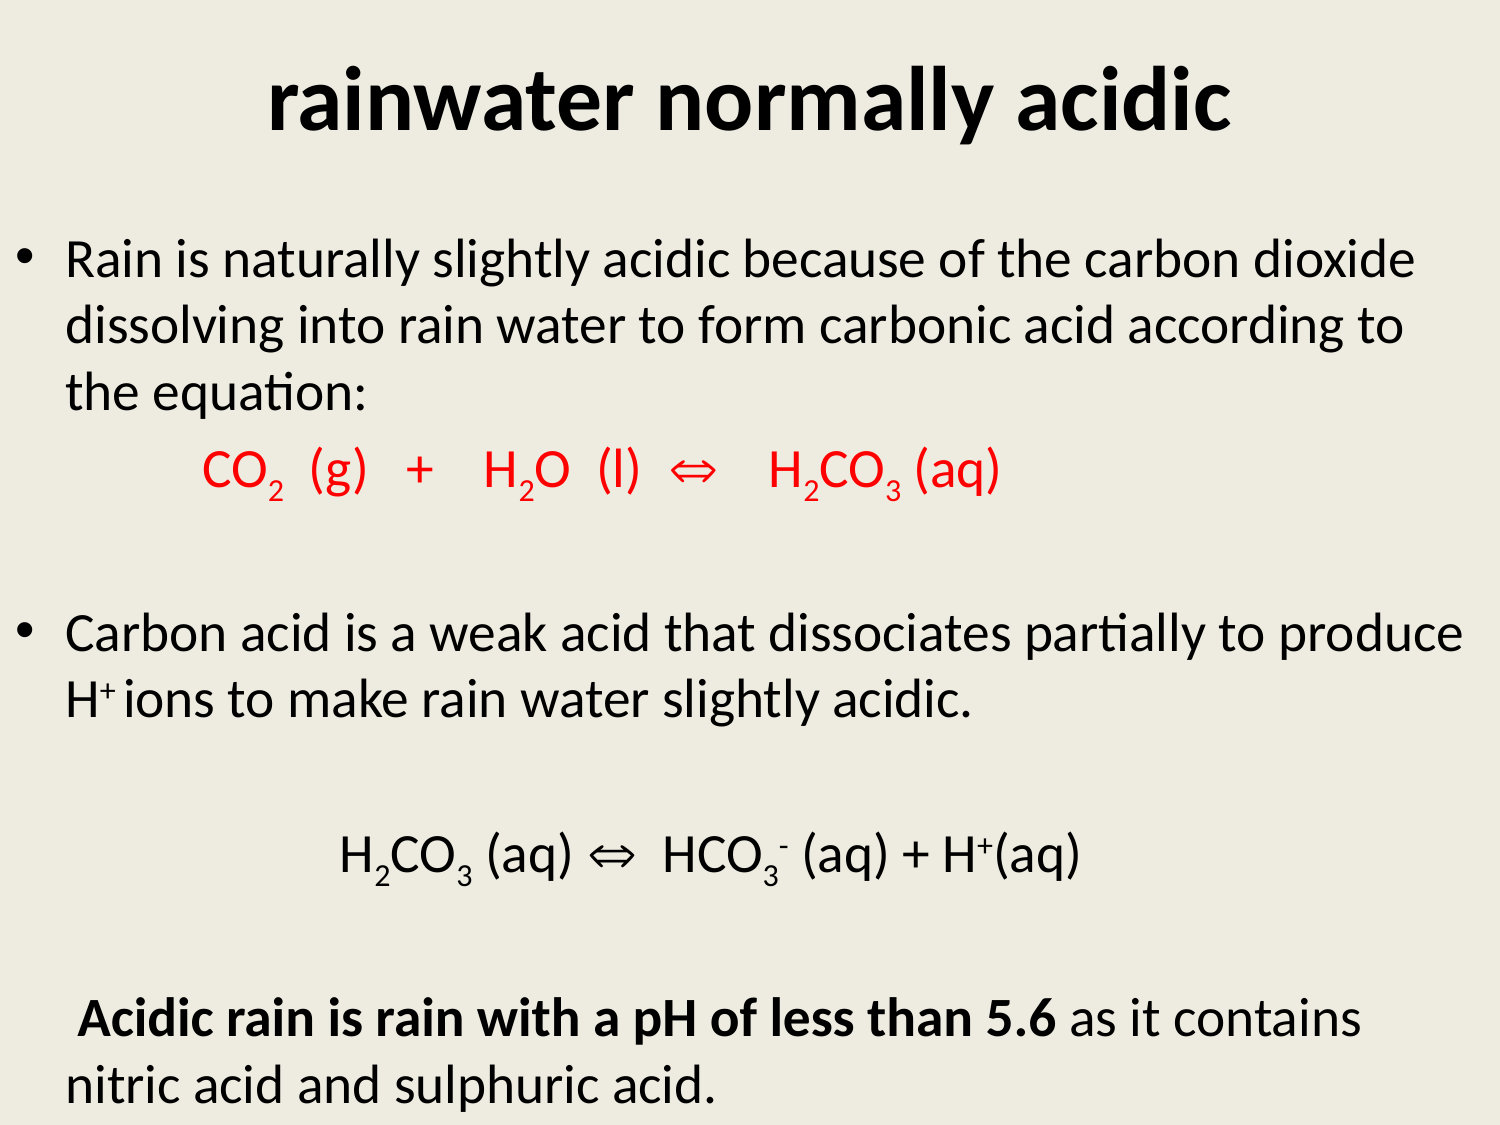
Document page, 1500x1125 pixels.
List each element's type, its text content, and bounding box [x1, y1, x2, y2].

title rainwater normally acidic [75, 0, 1425, 188]
list Rain is naturally slightly acidic because of the carbon dioxide dissolving into rain water to form carbonic acid according to the equation: CO2 (g) + H2O (l)  H2CO3 (aq) Carbon acid is a weak acid that dissociates partially to produce H+ ions to make rain water slightly acidic. H2CO3 (aq)  HCO3- (aq) + H+(aq) Acidic rain is rain with a pH of less than 5.6 as it contains nitric acid and sulphuric acid. [0, 214, 1500, 1125]
